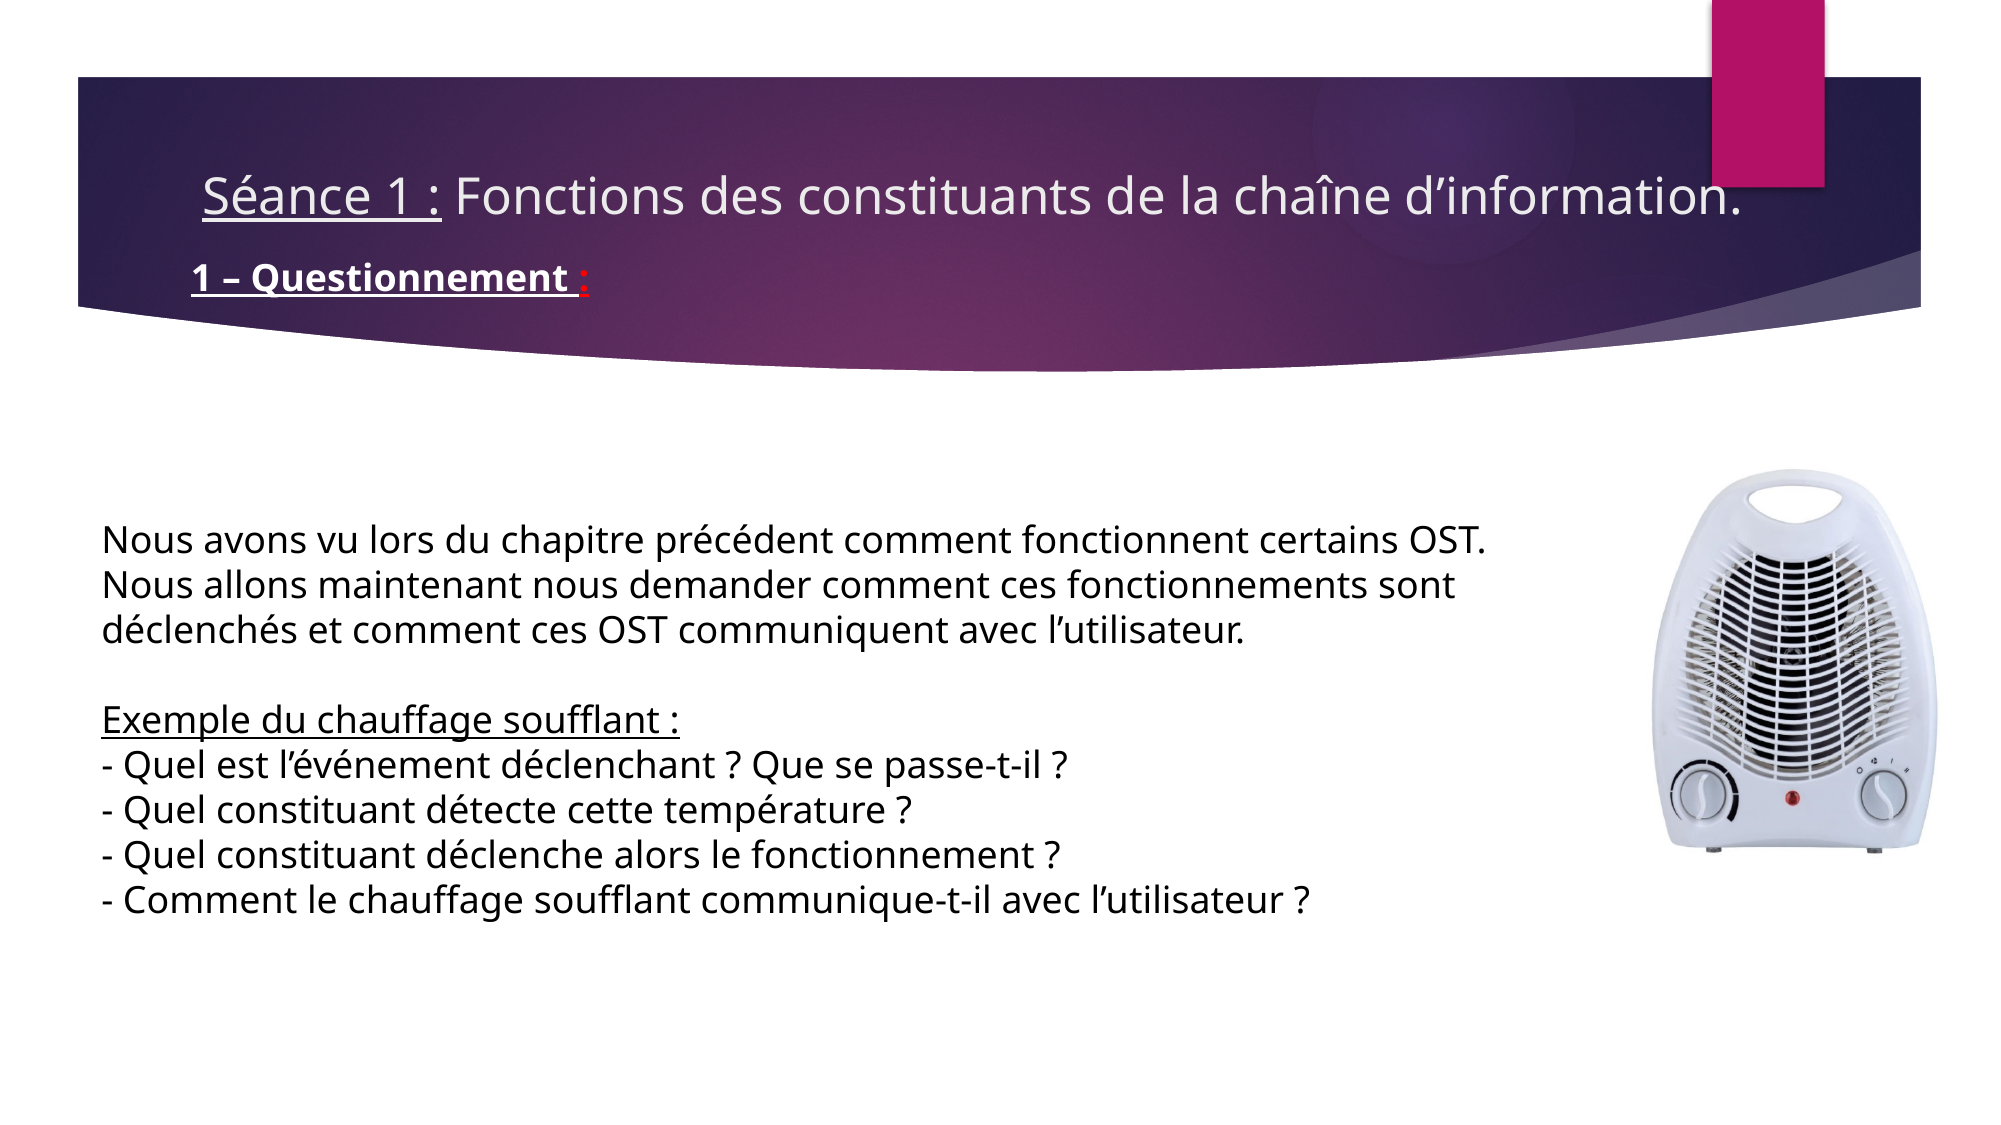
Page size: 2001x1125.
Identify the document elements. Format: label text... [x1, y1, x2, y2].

text_box Nous avons vu lors du chapitre précédent comment fonctionnent certains OST. Nous allons maintenant nous demander comment ces fonctionnements sont déclenchés et comment ces OST communiquent avec l’utilisateur. Exemple du chauffage soufflant : - Quel est l’événement déclenchant ? Que se passe-t-il ? - Quel constituant détecte cette température ? - Quel constituant déclenche alors le fonctionnement ? - Comment le chauffage soufflant communique-t-il avec l’utilisateur ? [86, 463, 1578, 974]
picture [1608, 463, 1980, 870]
title Séance 1 : Fonctions des constituants de la chaîne d’information. [121, 154, 1826, 295]
text_box 1 – Questionnement : [175, 246, 774, 307]
